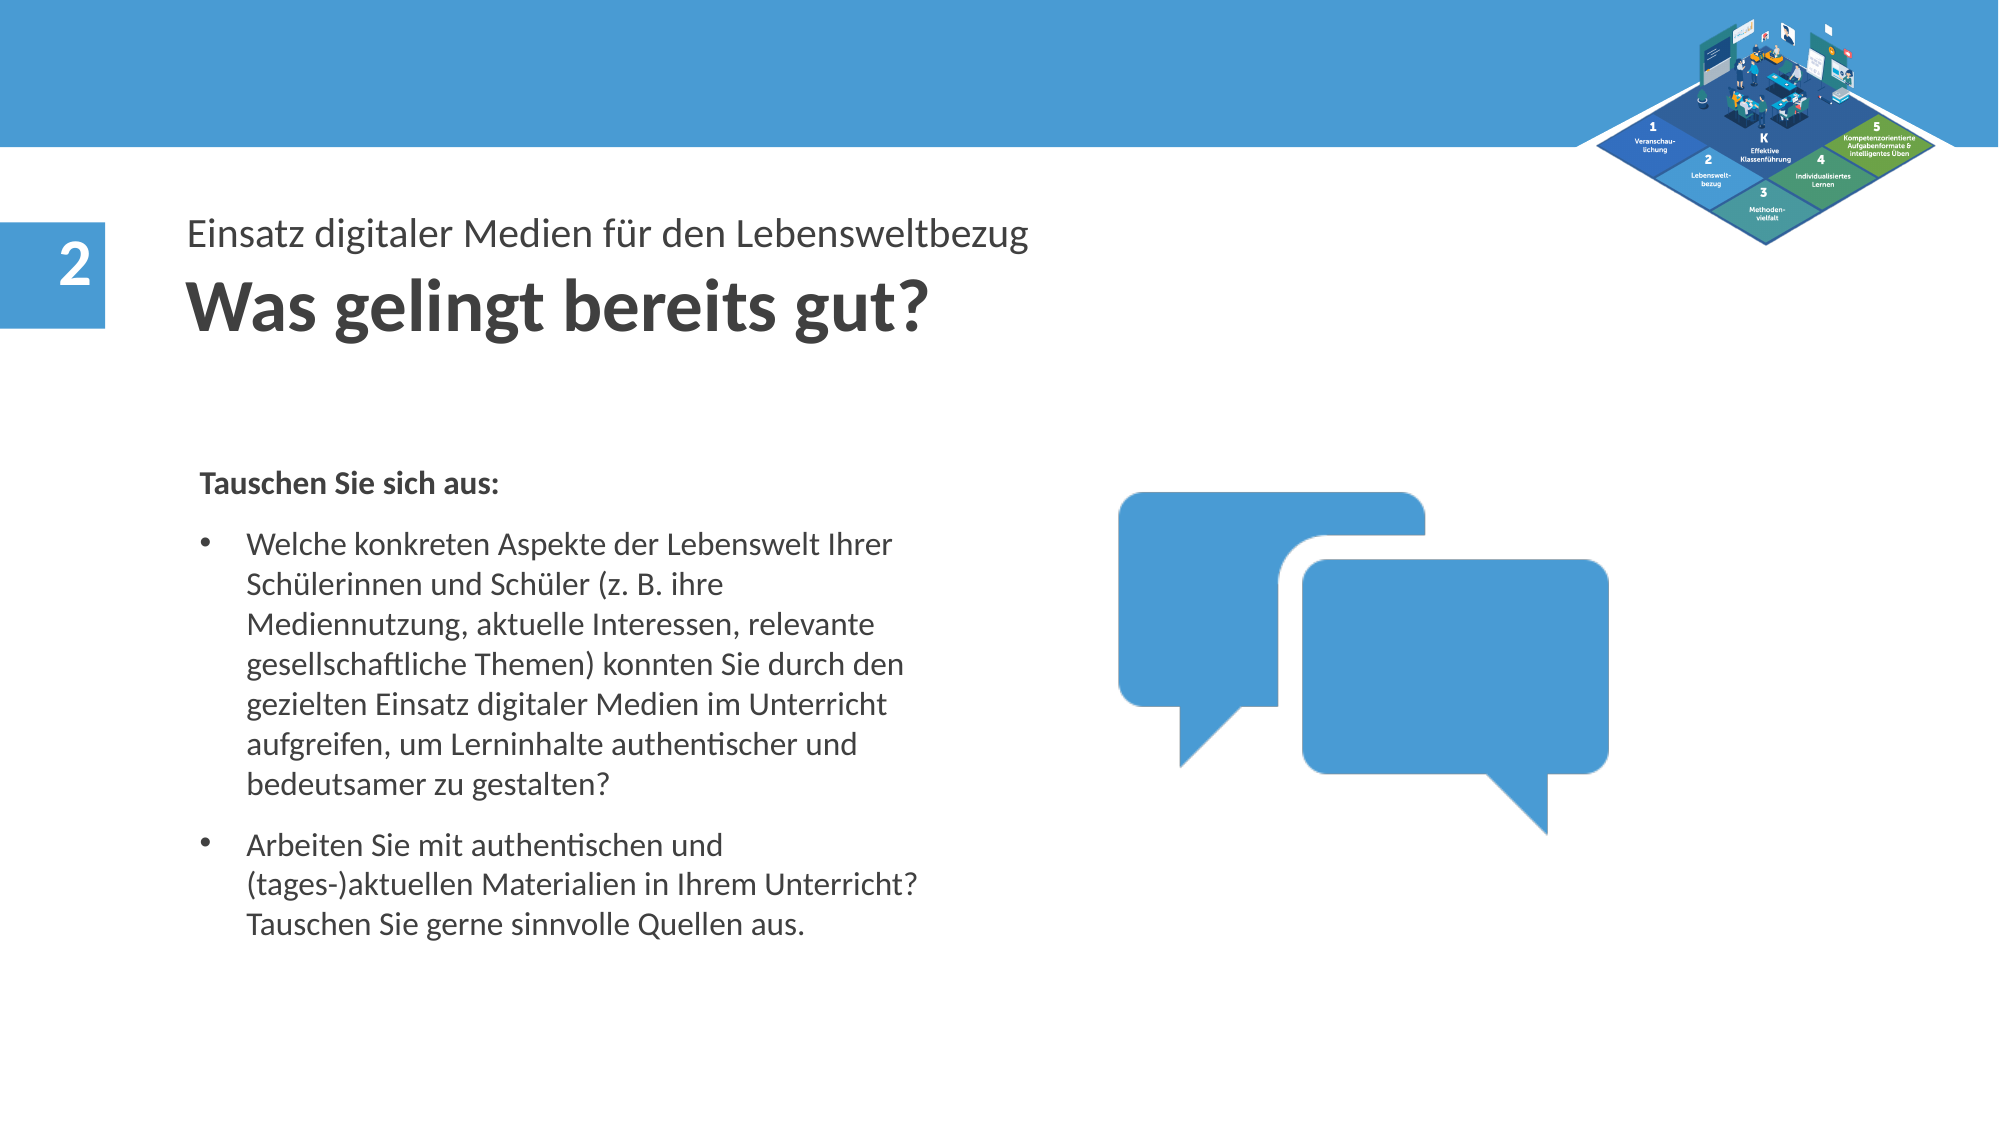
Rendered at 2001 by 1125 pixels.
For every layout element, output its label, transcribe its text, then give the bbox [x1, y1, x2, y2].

picture [1589, 12, 1942, 249]
list Was gelingt bereits gut? [170, 272, 1901, 356]
list Tauschen Sie sich aus: Welche konkreten Aspekte der Lebenswelt Ihrer Schülerinnen und Schüler (z. B. ihre Mediennutzung, aktuelle Interessen, relevante gesellschaftliche Themen) konnten Sie durch den gezielten Einsatz digitaler Medien im Unterricht aufgreifen, um Lerninhalte authentischer und bedeutsamer zu gestalten? Arbeiten Sie mit authentischen und (tages-)aktuellen Materialien in Ihrem Unterricht? Tauschen Sie gerne sinnvolle Quellen aus. [184, 458, 946, 1038]
list Einsatz digitaler Medien für den Lebensweltbezug [171, 180, 1615, 264]
picture [1070, 370, 1658, 959]
